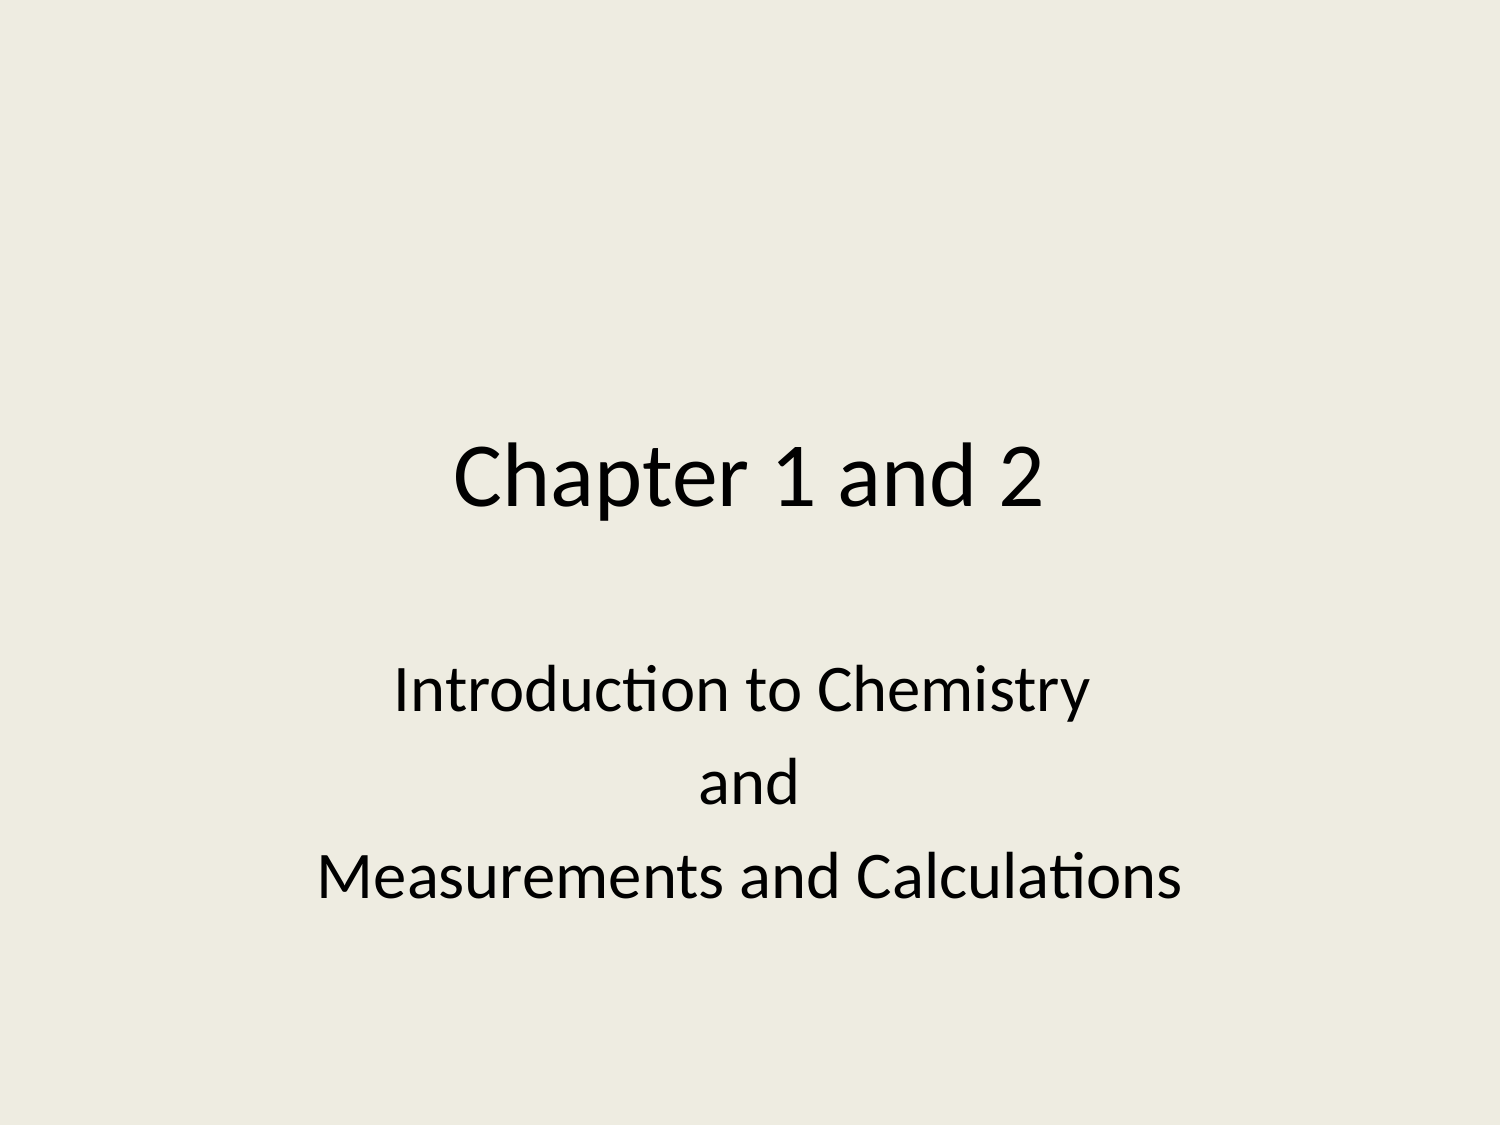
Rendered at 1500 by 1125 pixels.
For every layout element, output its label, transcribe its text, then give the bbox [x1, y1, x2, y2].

subtitle Introduction to Chemistry and Measurements and Calculations [225, 637, 1275, 925]
title Chapter 1 and 2 [112, 349, 1388, 591]
